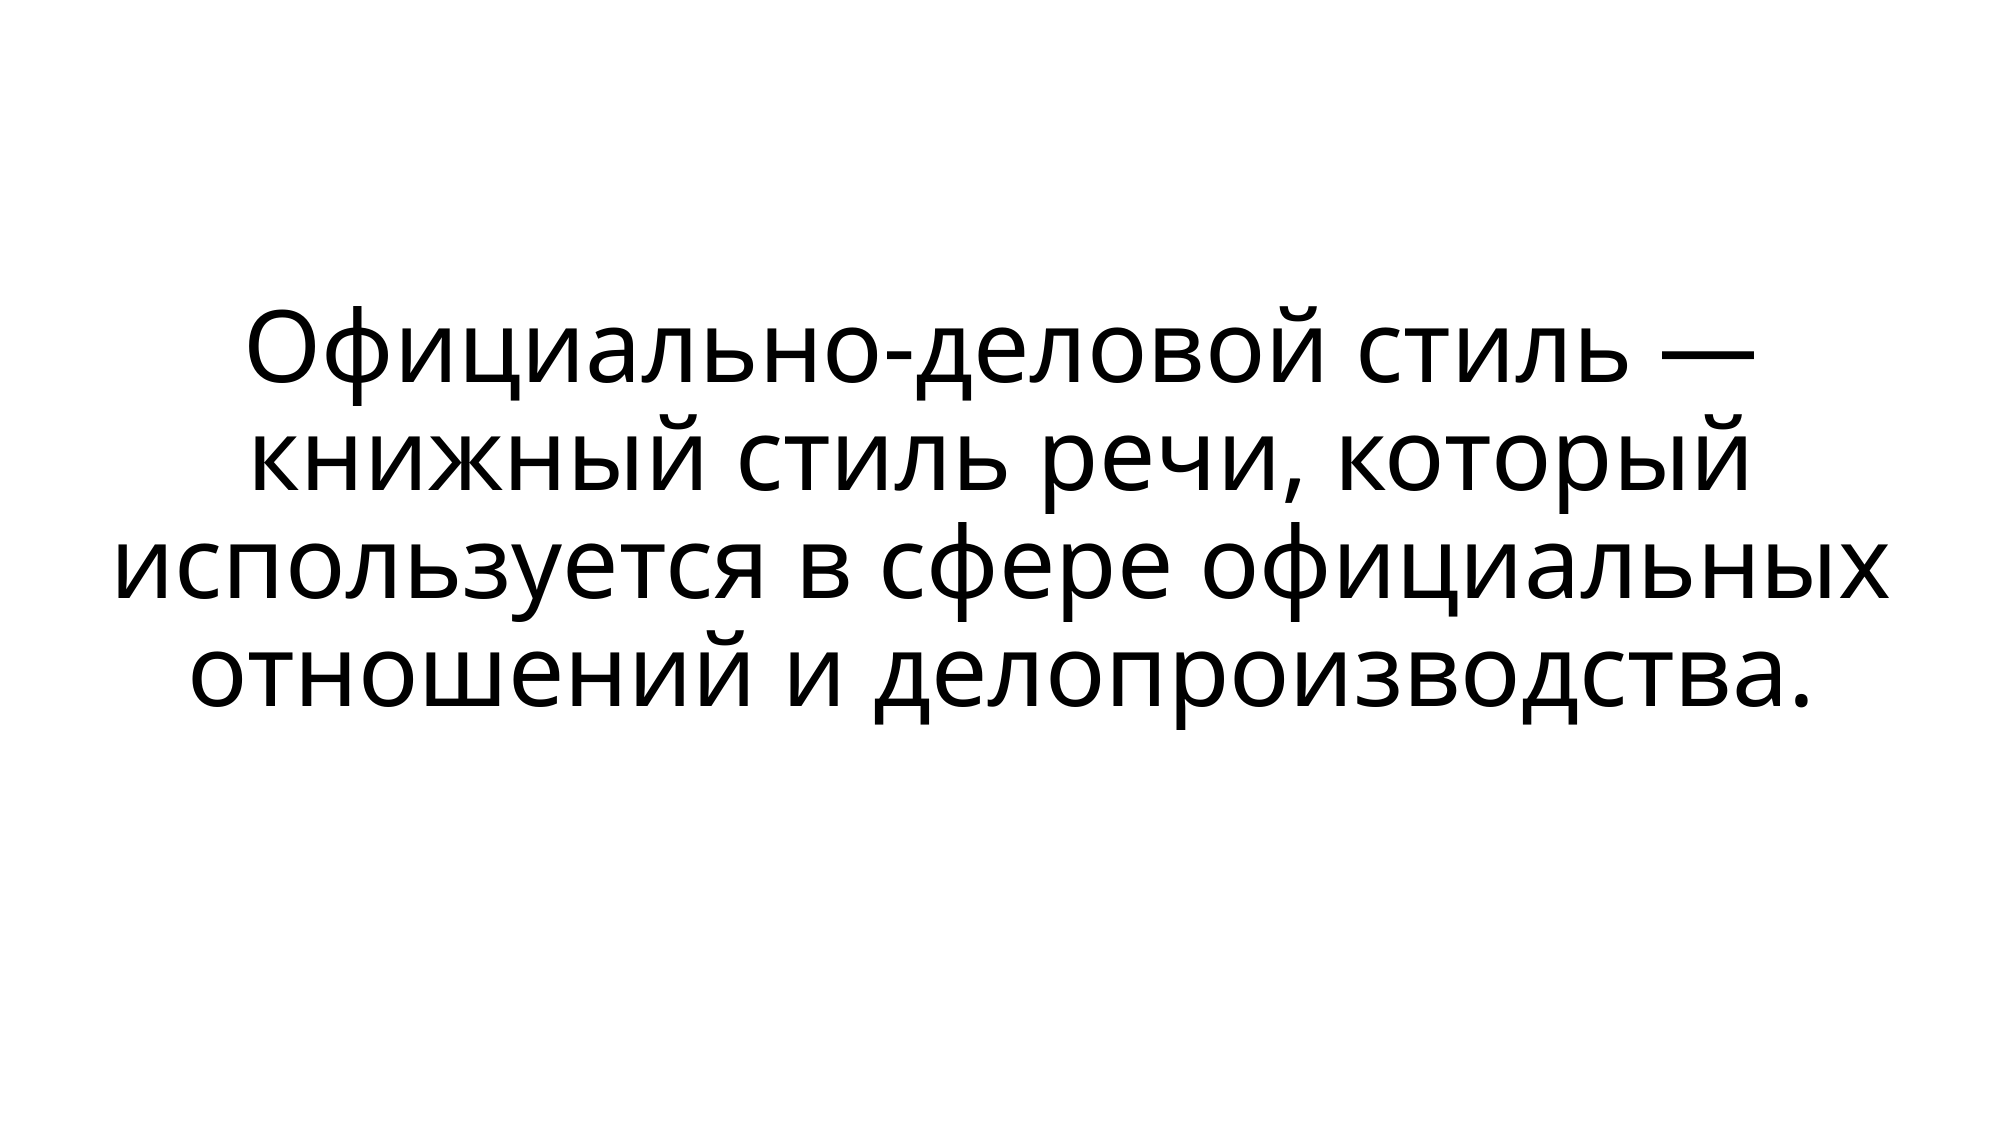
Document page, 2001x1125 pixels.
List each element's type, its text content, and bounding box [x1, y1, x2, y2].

list Официально-деловой стиль — книжный стиль речи, который используется в сфере официальных отношений и делопроизводства. [21, 49, 1983, 1088]
